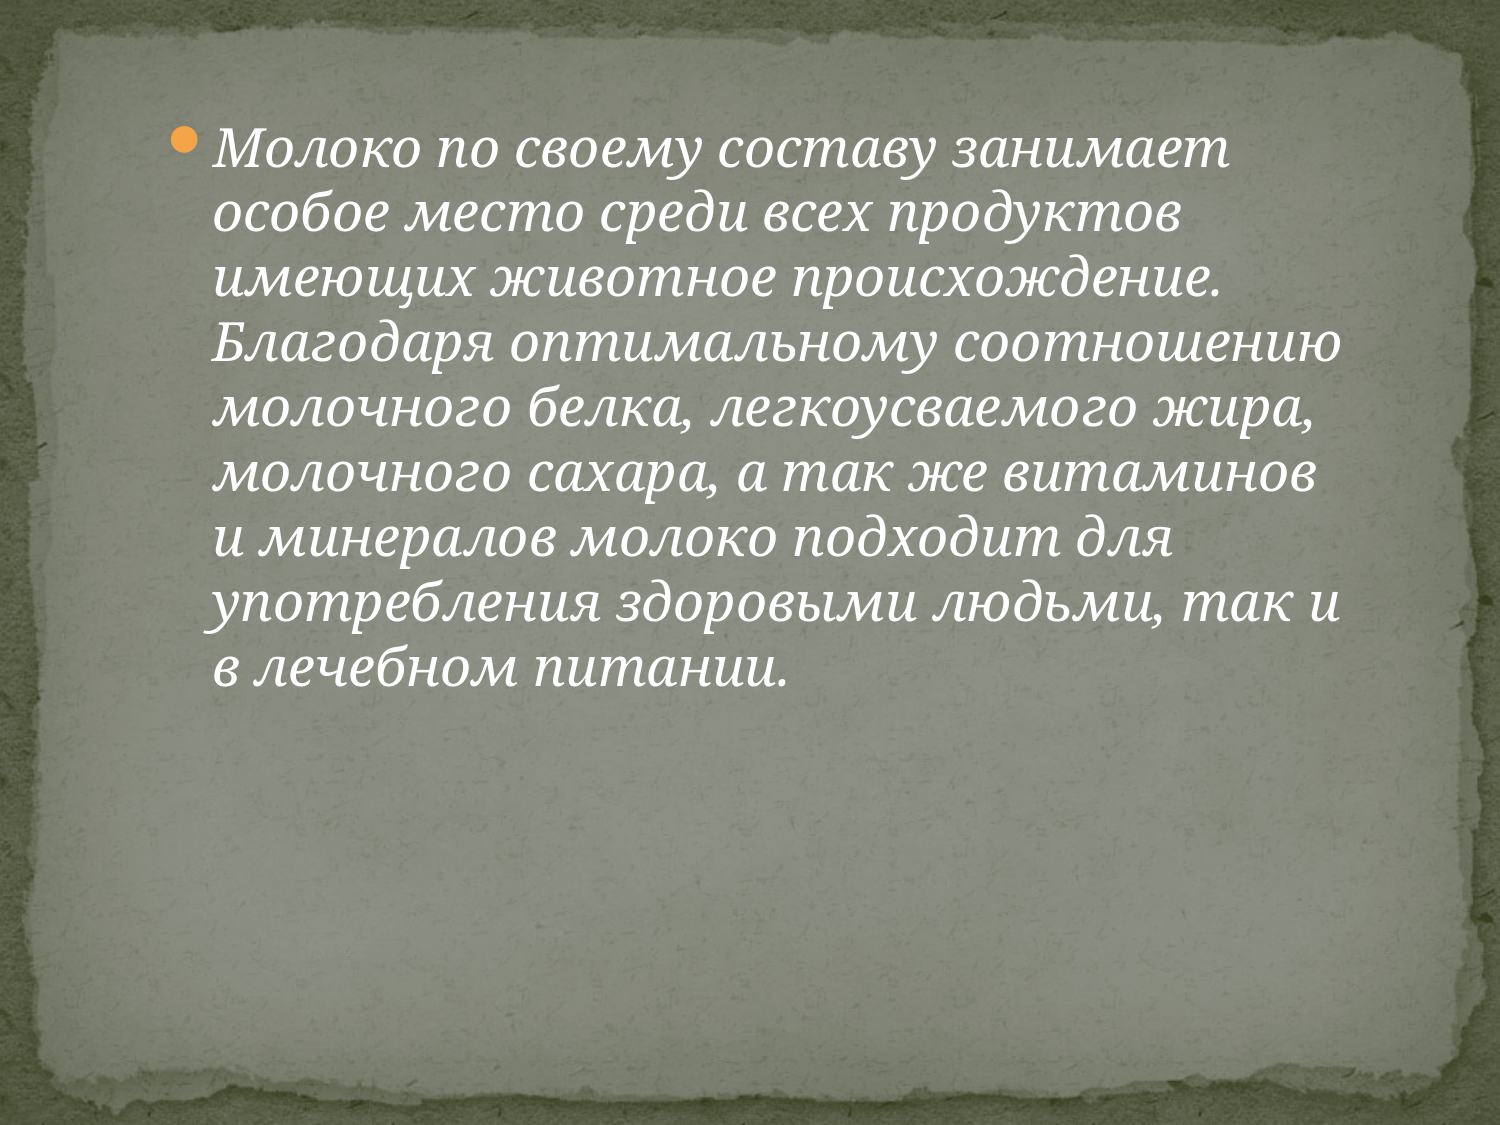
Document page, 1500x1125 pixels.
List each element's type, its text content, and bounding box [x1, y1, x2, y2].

list Молоко по своему составу занимает особое место среди всех продуктов имеющих животное происхождение. Благодаря оптимальному соотношению молочного белка, легкоусваемого жира, молочного сахара, а так же витаминов и минералов молоко подходит для употребления здоровыми людьми, так и в лечебном питании. [152, 105, 1379, 836]
